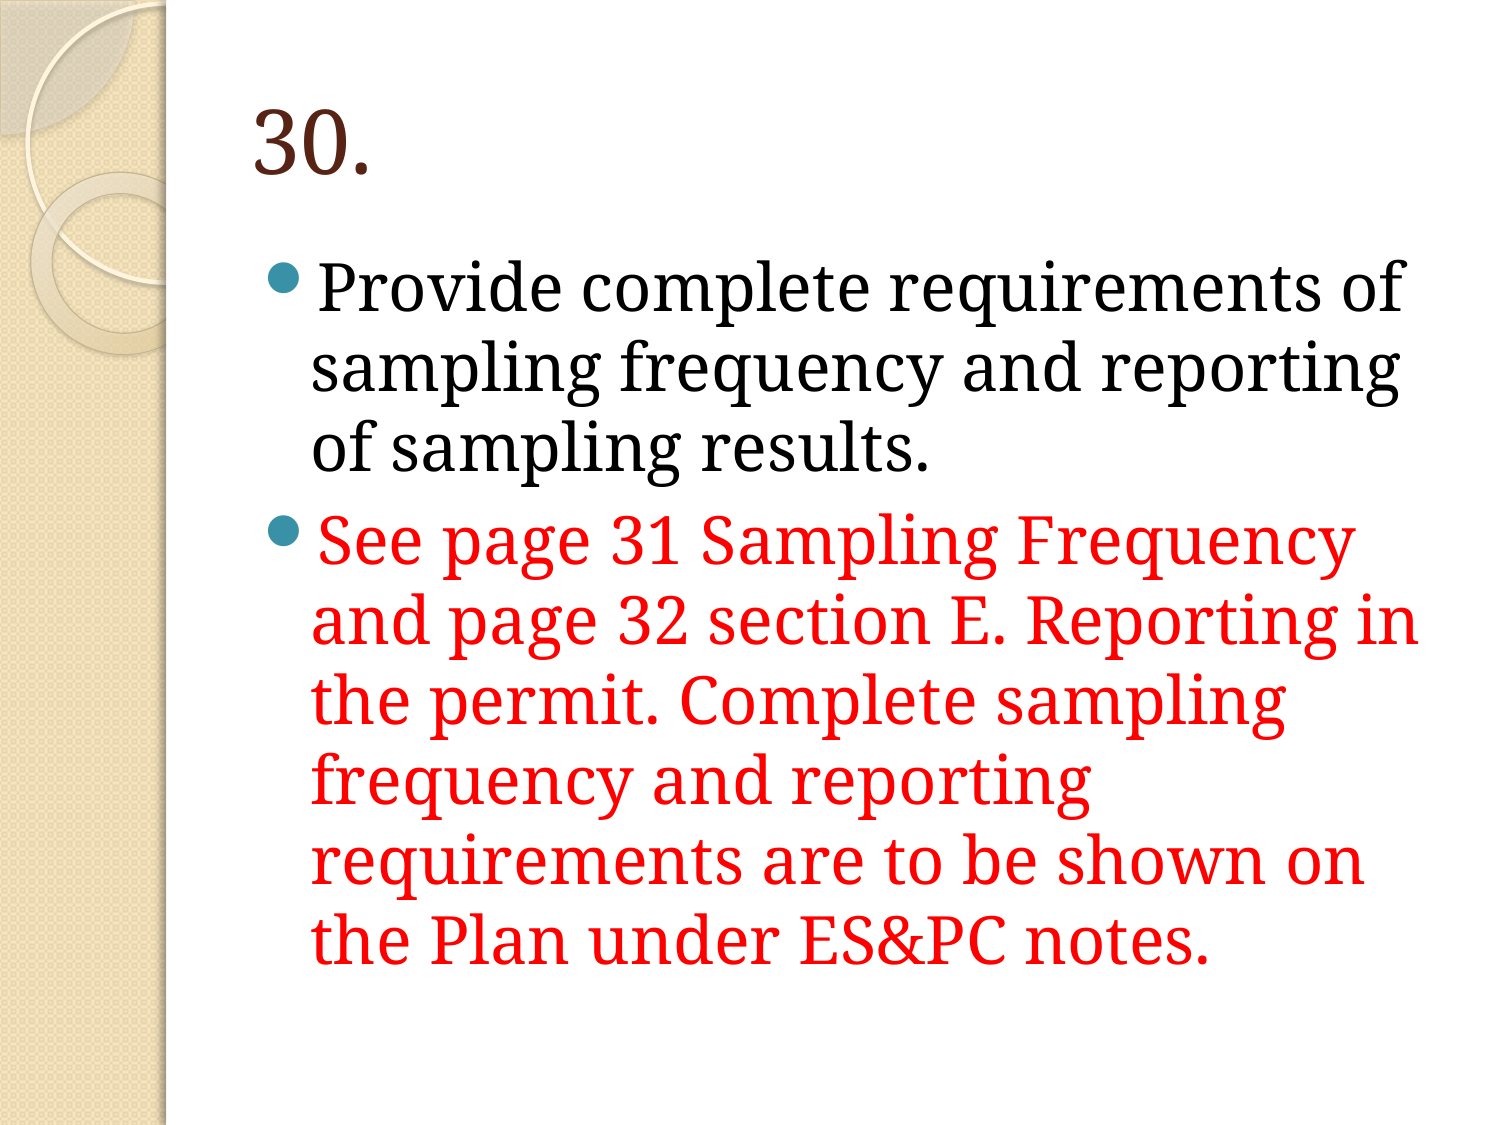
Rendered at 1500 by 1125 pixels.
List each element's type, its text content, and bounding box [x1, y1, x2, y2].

list Provide complete requirements of sampling frequency and reporting of sampling results. See page 31 Sampling Frequency and page 32 section E. Reporting in the permit. Complete sampling frequency and reporting requirements are to be shown on the Plan under ES&PC notes. [235, 237, 1466, 1025]
title 30. [235, 45, 1466, 233]
